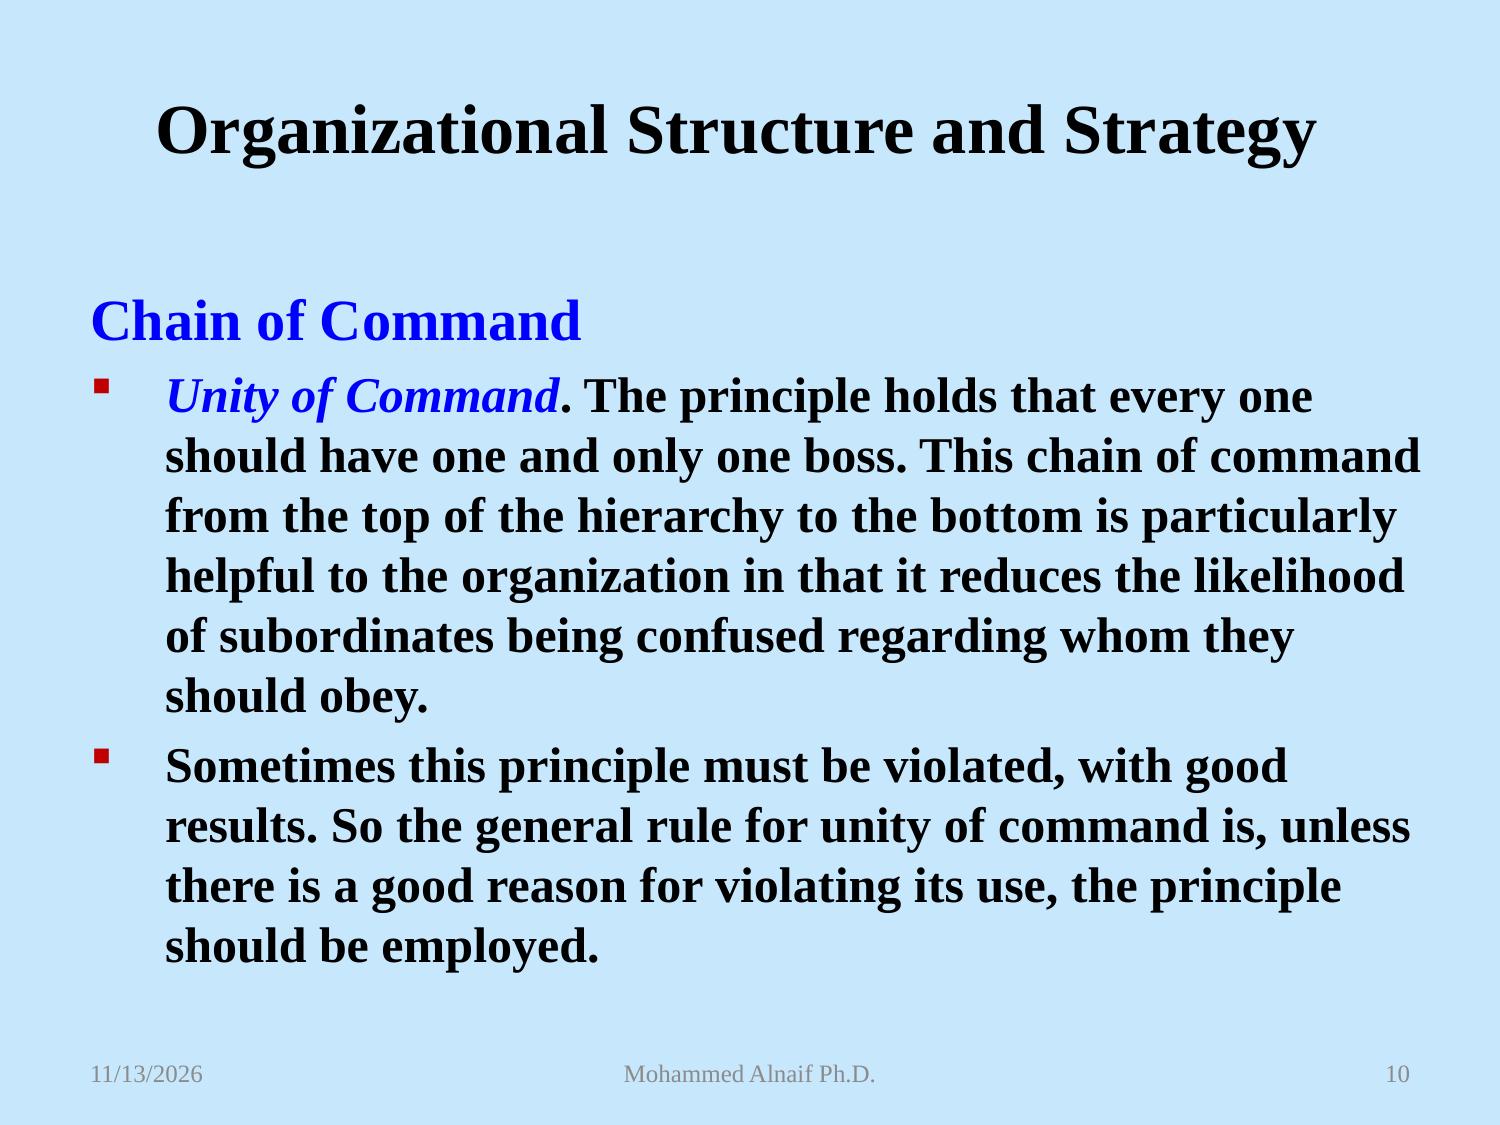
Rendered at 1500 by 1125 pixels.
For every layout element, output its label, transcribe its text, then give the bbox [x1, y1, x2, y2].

subtitle Chain of Command Unity of Command. The principle holds that every one should have one and only one boss. This chain of command from the top of the hierarchy to the bottom is particularly helpful to the organization in that it reduces the likelihood of subordinates being confused regarding whom they should obey. Sometimes this principle must be violated, with good results. So the general rule for unity of command is, unless there is a good reason for violating its use, the principle should be employed. [75, 275, 1463, 1038]
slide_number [75, 1042, 425, 1103]
title Organizational Structure and Strategy [99, 75, 1375, 175]
footer Mohammed Alnaif Ph.D. [512, 1042, 988, 1103]
slide_number 10 [1074, 1042, 1425, 1103]
